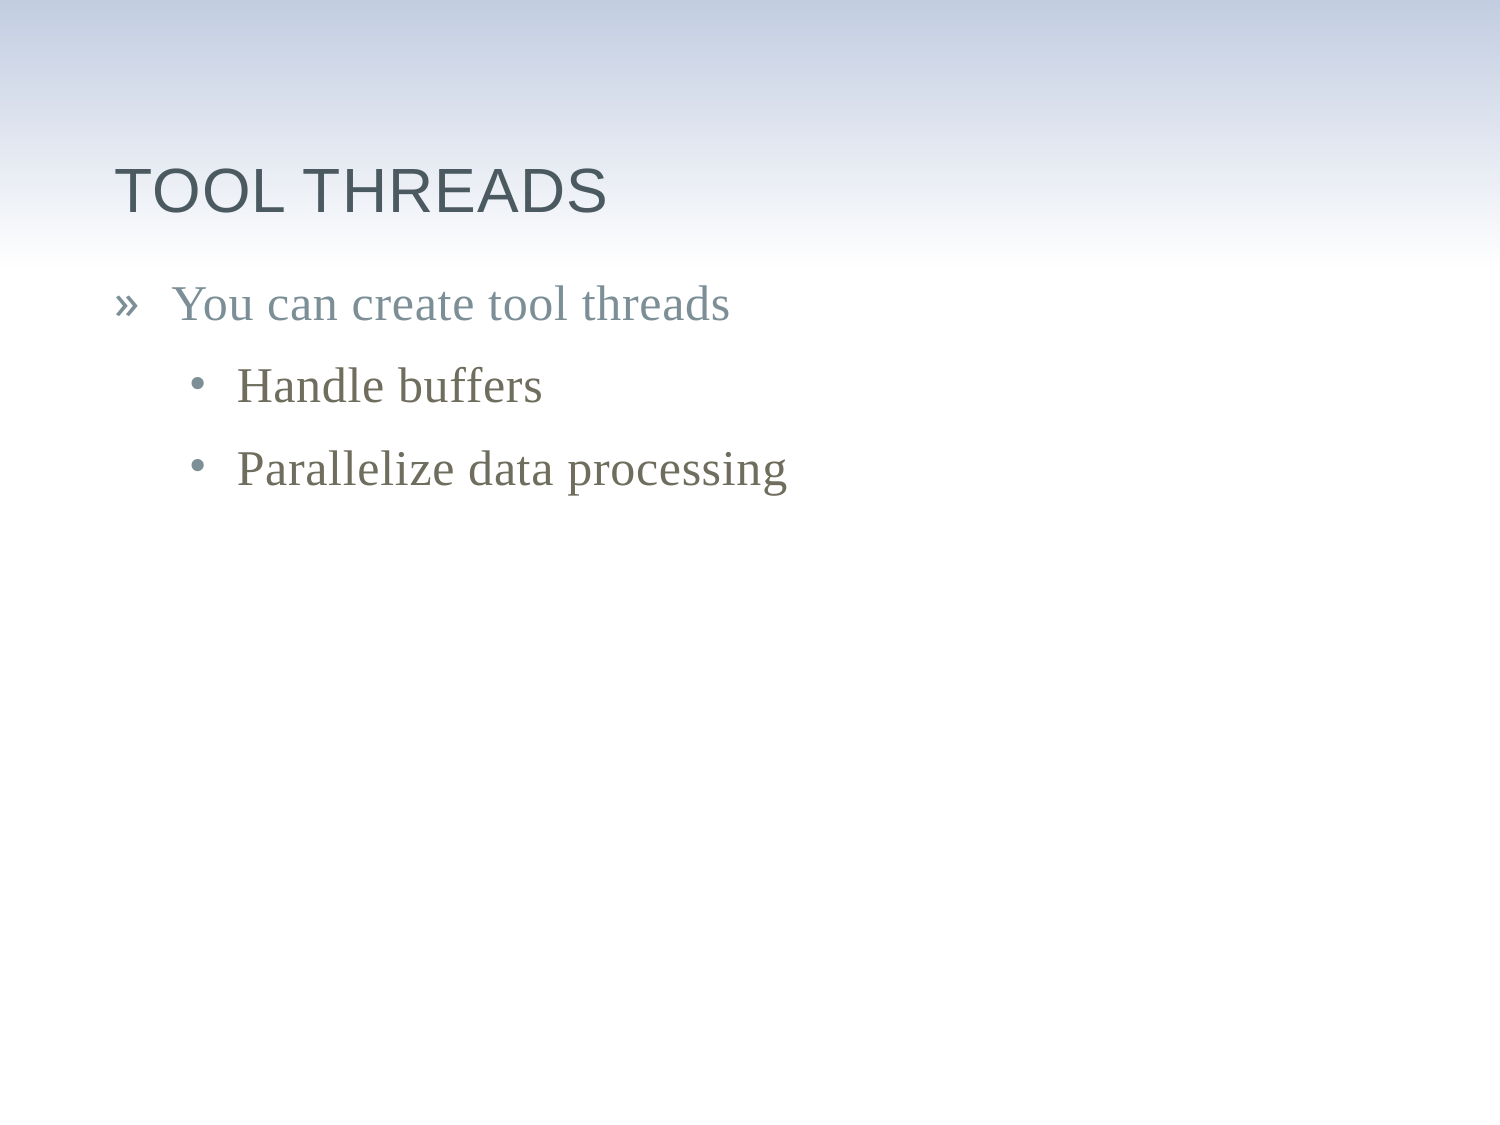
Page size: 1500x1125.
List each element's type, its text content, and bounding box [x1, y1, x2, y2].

list You can create tool threads Handle buffers Parallelize data processing [99, 262, 1400, 938]
title Tool threads [99, 45, 1400, 233]
